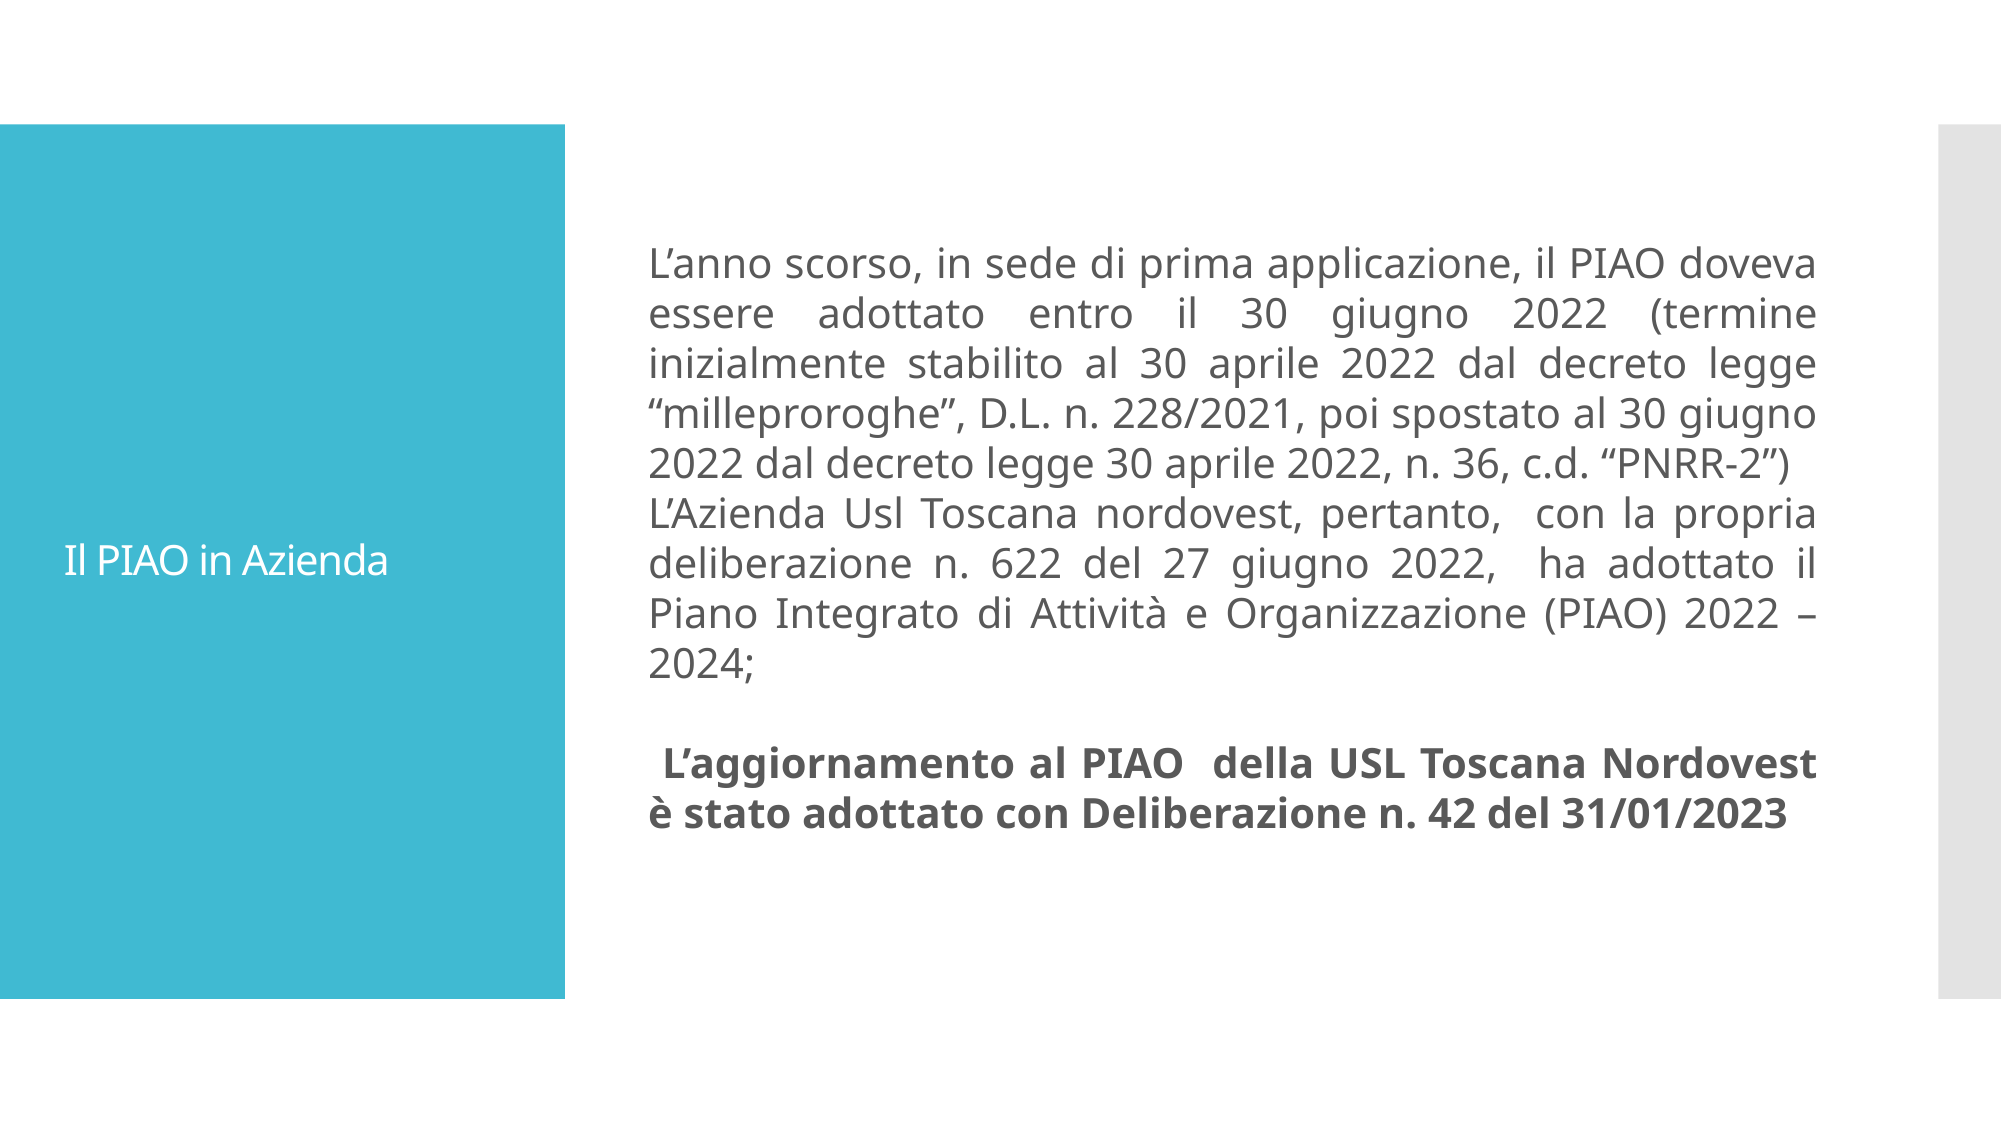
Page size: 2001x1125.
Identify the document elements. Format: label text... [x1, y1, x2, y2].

title Il PIAO in Azienda [48, 185, 533, 940]
list L’anno scorso, in sede di prima applicazione, il PIAO doveva essere adottato entro il 30 giugno 2022 (termine inizialmente stabilito al 30 aprile 2022 dal decreto legge “milleproroghe”, D.L. n. 228/2021, poi spostato al 30 giugno 2022 dal decreto legge 30 aprile 2022, n. 36, c.d. “PNRR-2”) L’Azienda Usl Toscana nordovest, pertanto, con la propria deliberazione n. 622 del 27 giugno 2022, ha adottato il Piano Integrato di Attività e Organizzazione (PIAO) 2022 – 2024; L’aggiornamento al PIAO della USL Toscana Nordovest è stato adottato con Deliberazione n. 42 del 31/01/2023 [632, 141, 1834, 982]
